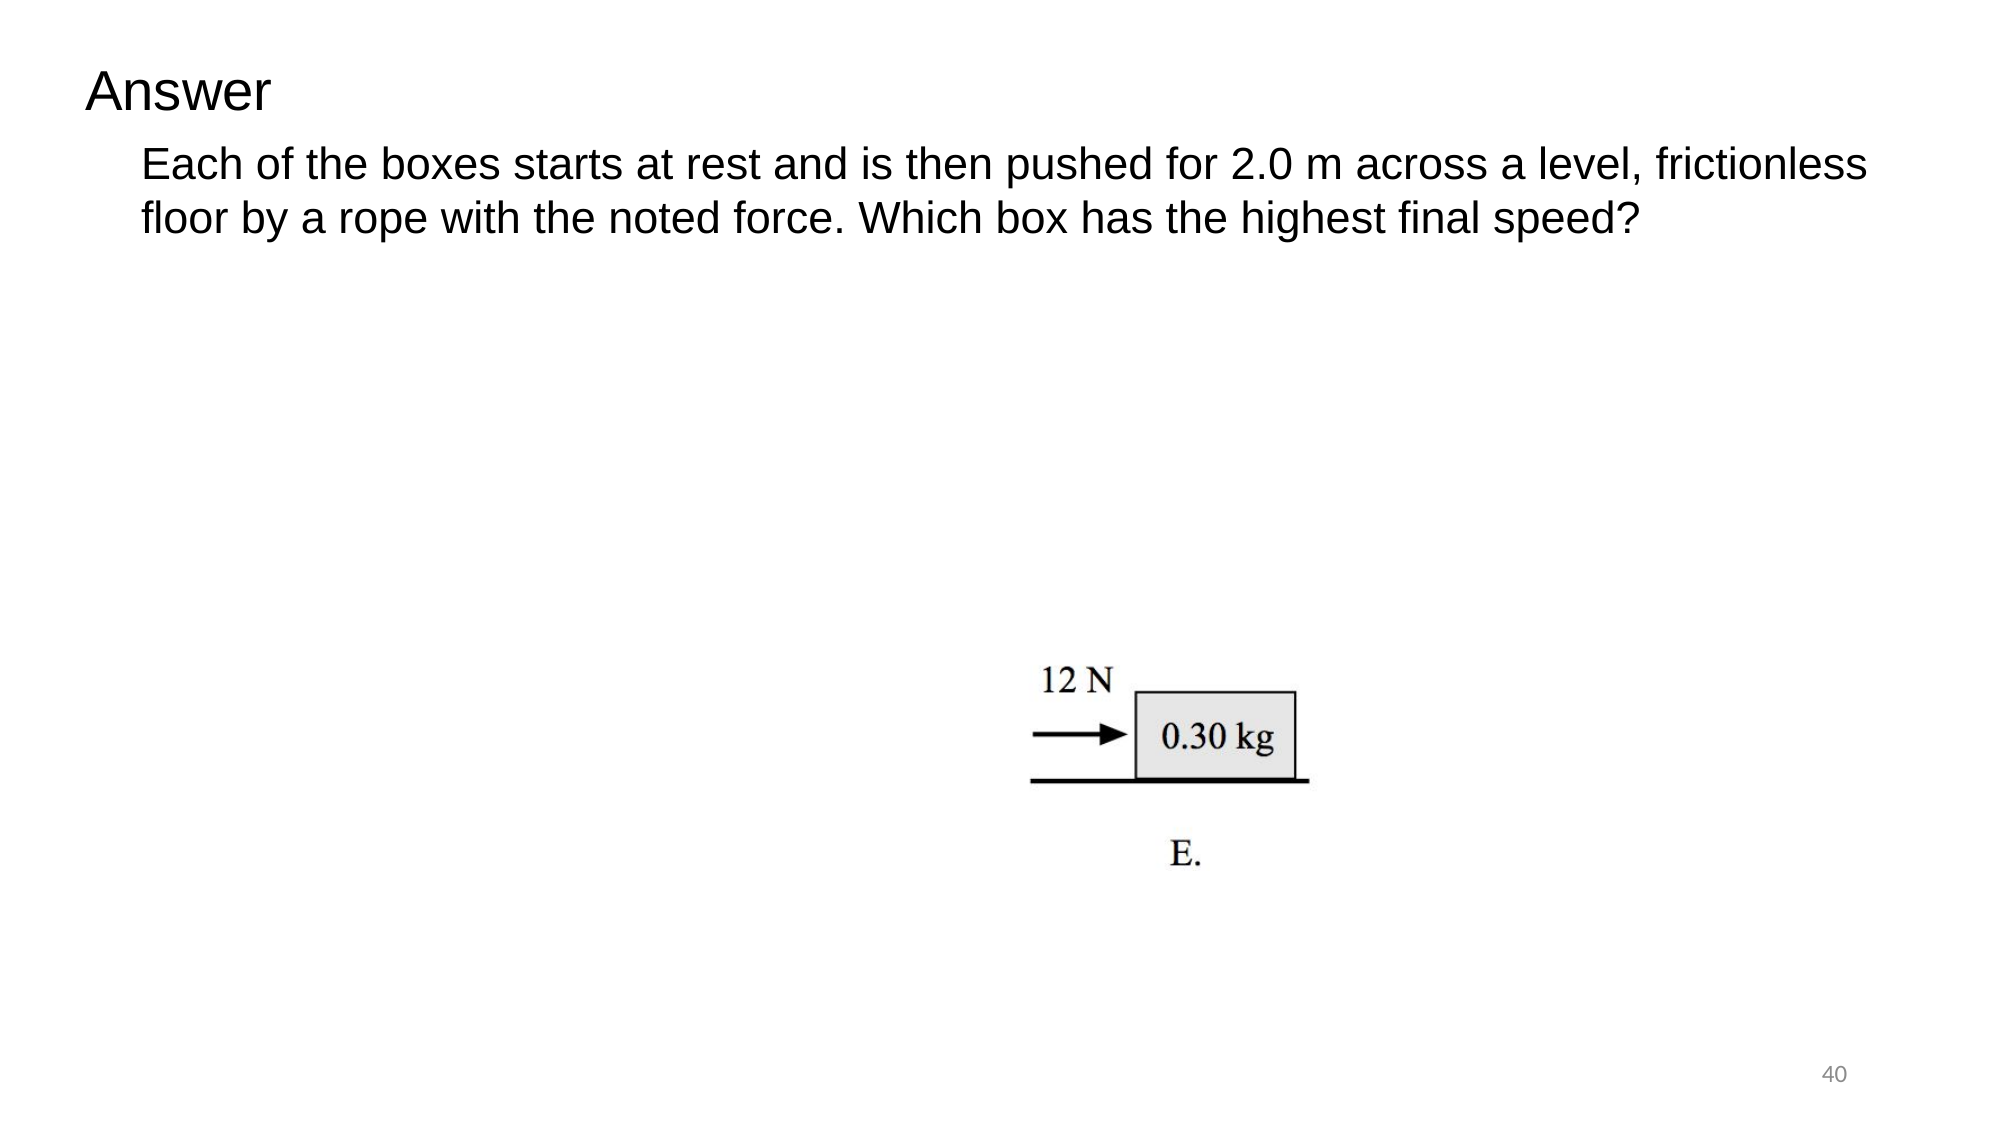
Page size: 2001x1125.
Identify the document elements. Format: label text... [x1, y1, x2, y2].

slide_number 40 [1412, 1042, 1863, 1103]
text_box Answer [85, 54, 841, 132]
text_box Each of the boxes starts at rest and is then pushed for 2.0 m across a level, frictionless floor by a rope with the noted force. Which box has the highest final speed? [141, 134, 1883, 379]
picture [977, 641, 1464, 871]
